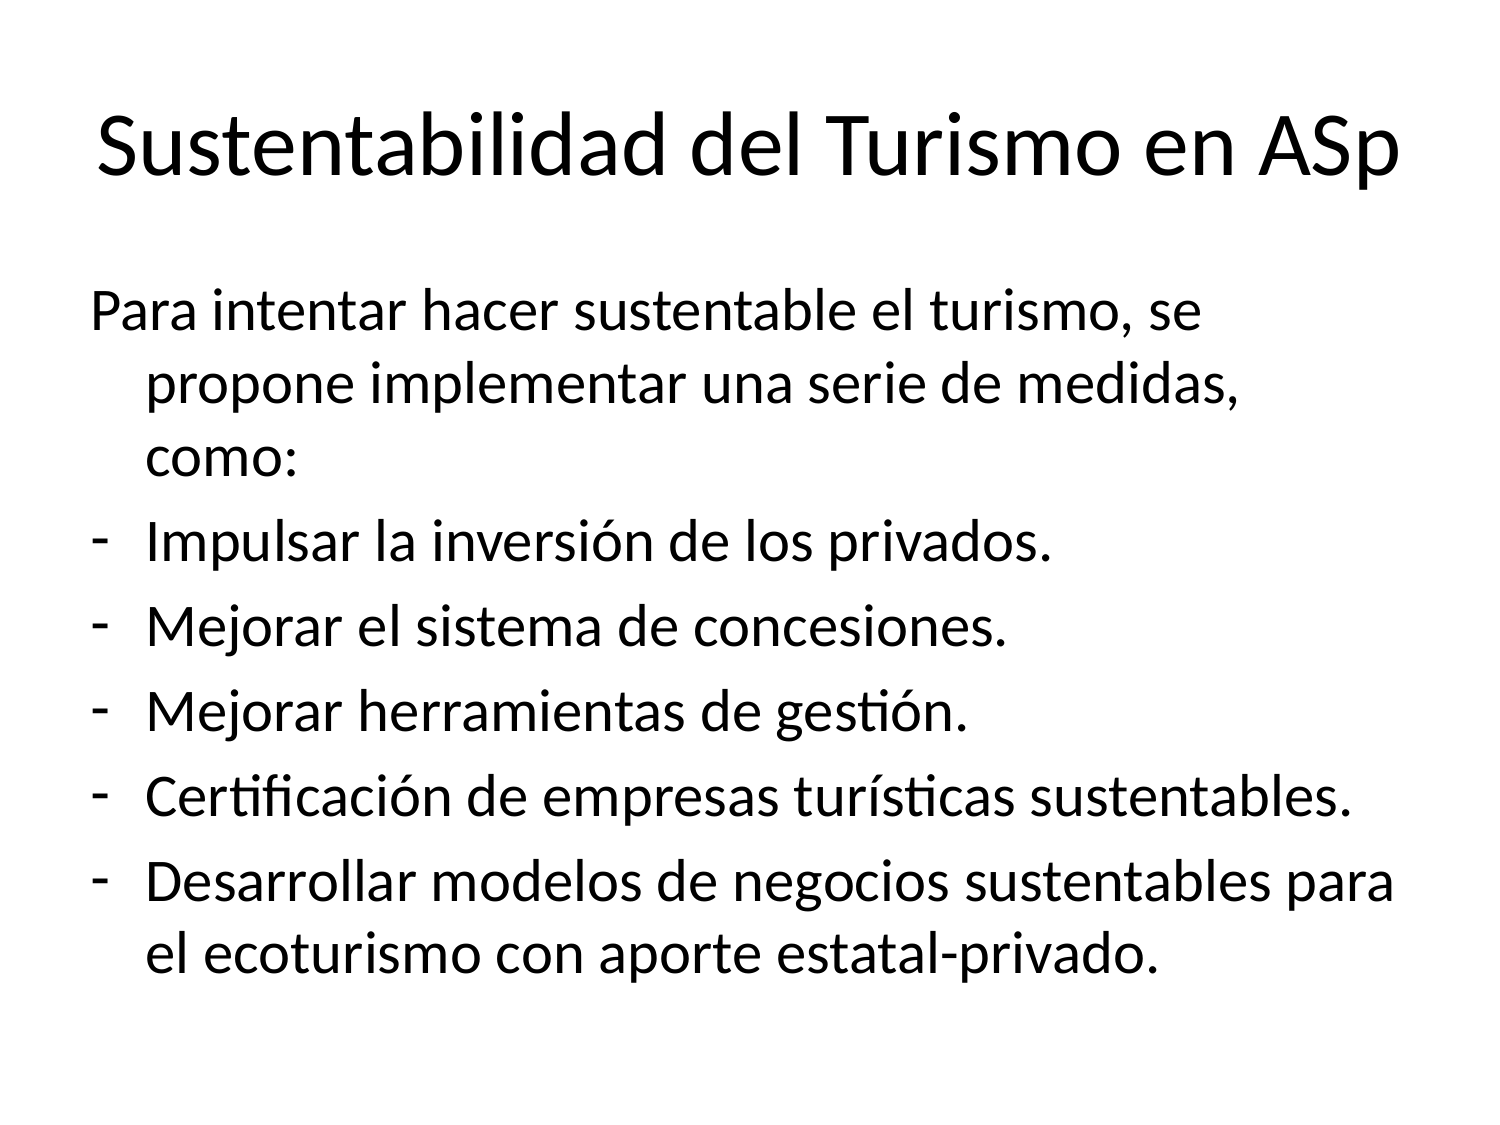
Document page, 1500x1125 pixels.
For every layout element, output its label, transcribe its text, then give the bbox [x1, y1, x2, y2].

title Sustentabilidad del Turismo en ASp [75, 45, 1425, 233]
list Para intentar hacer sustentable el turismo, se propone implementar una serie de medidas, como: Impulsar la inversión de los privados. Mejorar el sistema de concesiones. Mejorar herramientas de gestión. Certificación de empresas turísticas sustentables. Desarrollar modelos de negocios sustentables para el ecoturismo con aporte estatal-privado. [75, 262, 1425, 1005]
